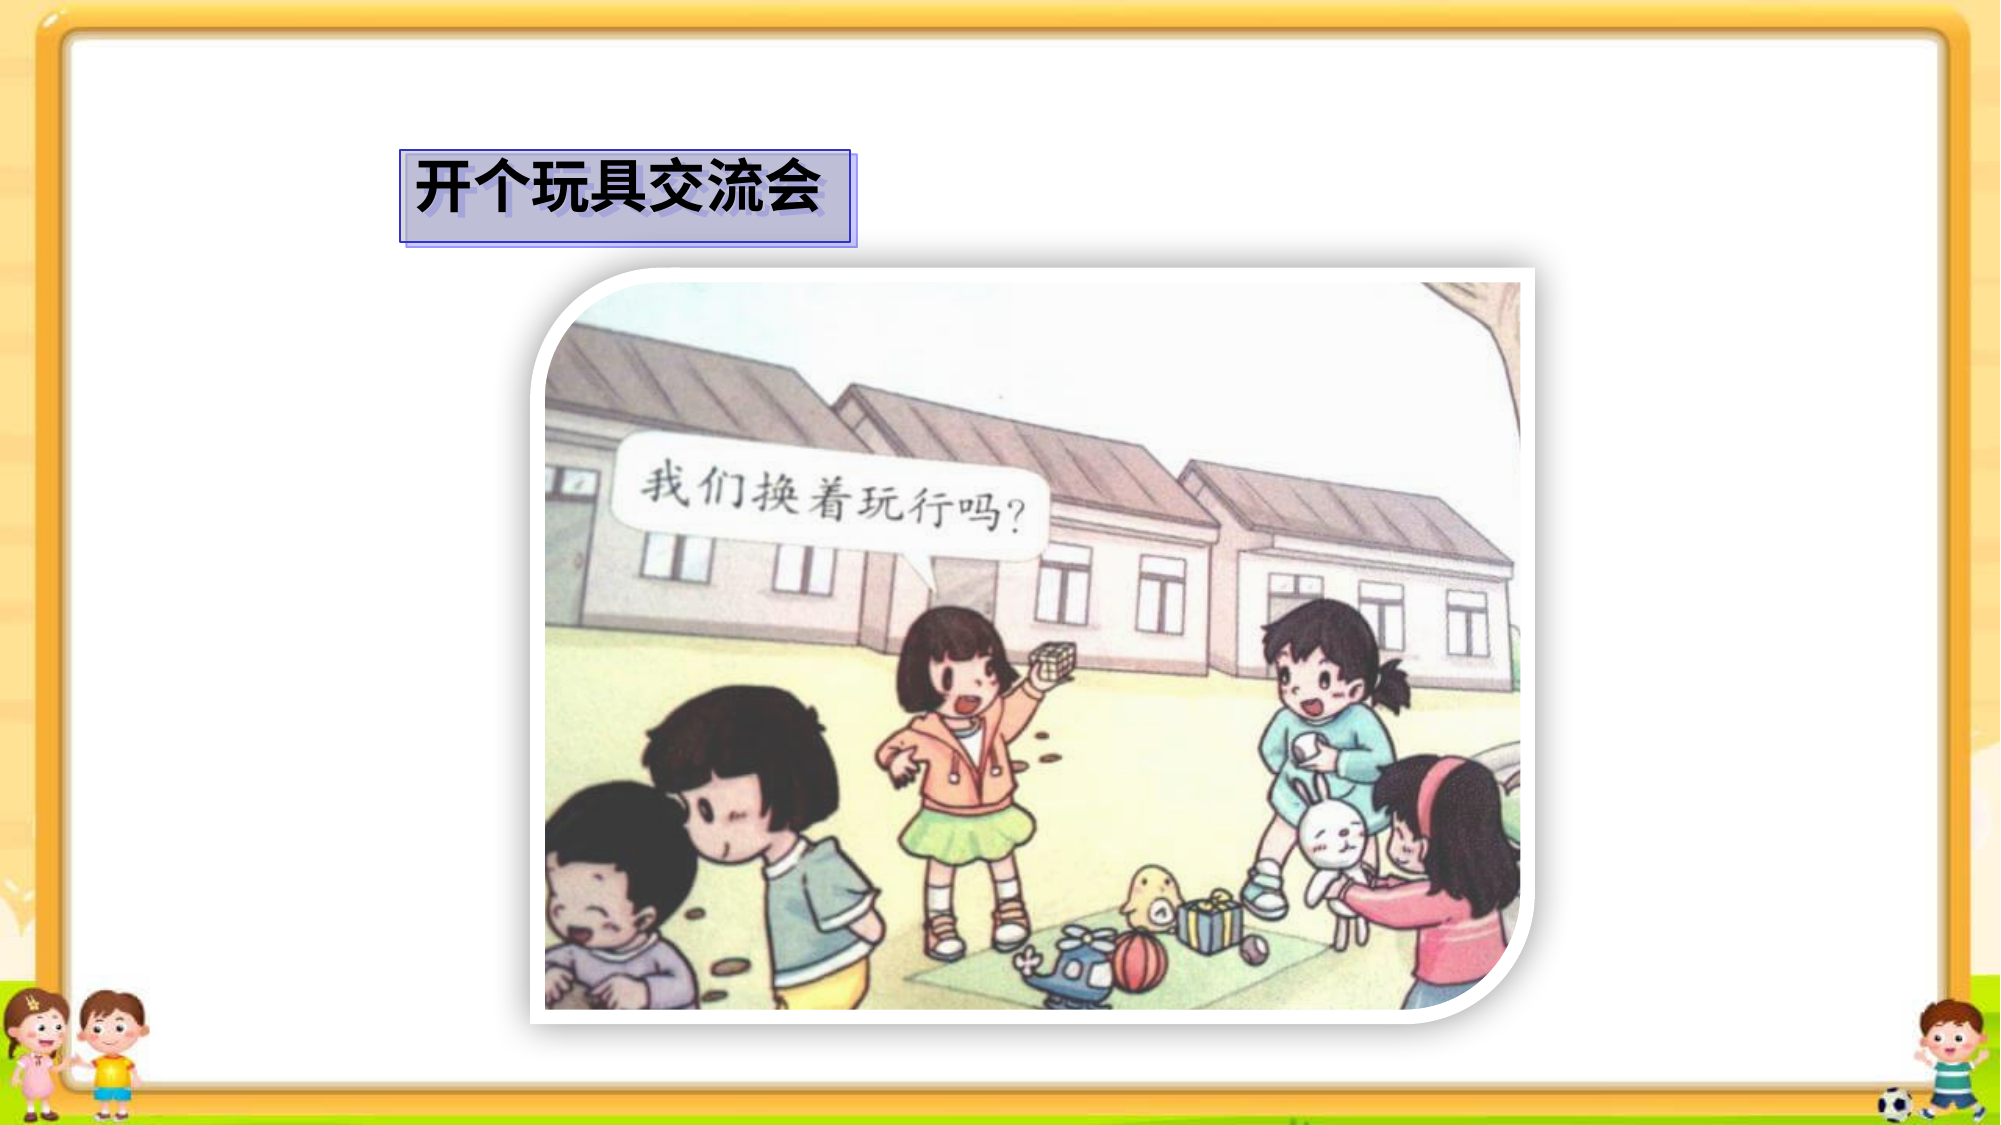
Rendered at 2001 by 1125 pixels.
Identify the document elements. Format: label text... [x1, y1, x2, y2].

picture [0, 0, 2000, 1125]
title 开个玩具交流会 [399, 149, 851, 243]
